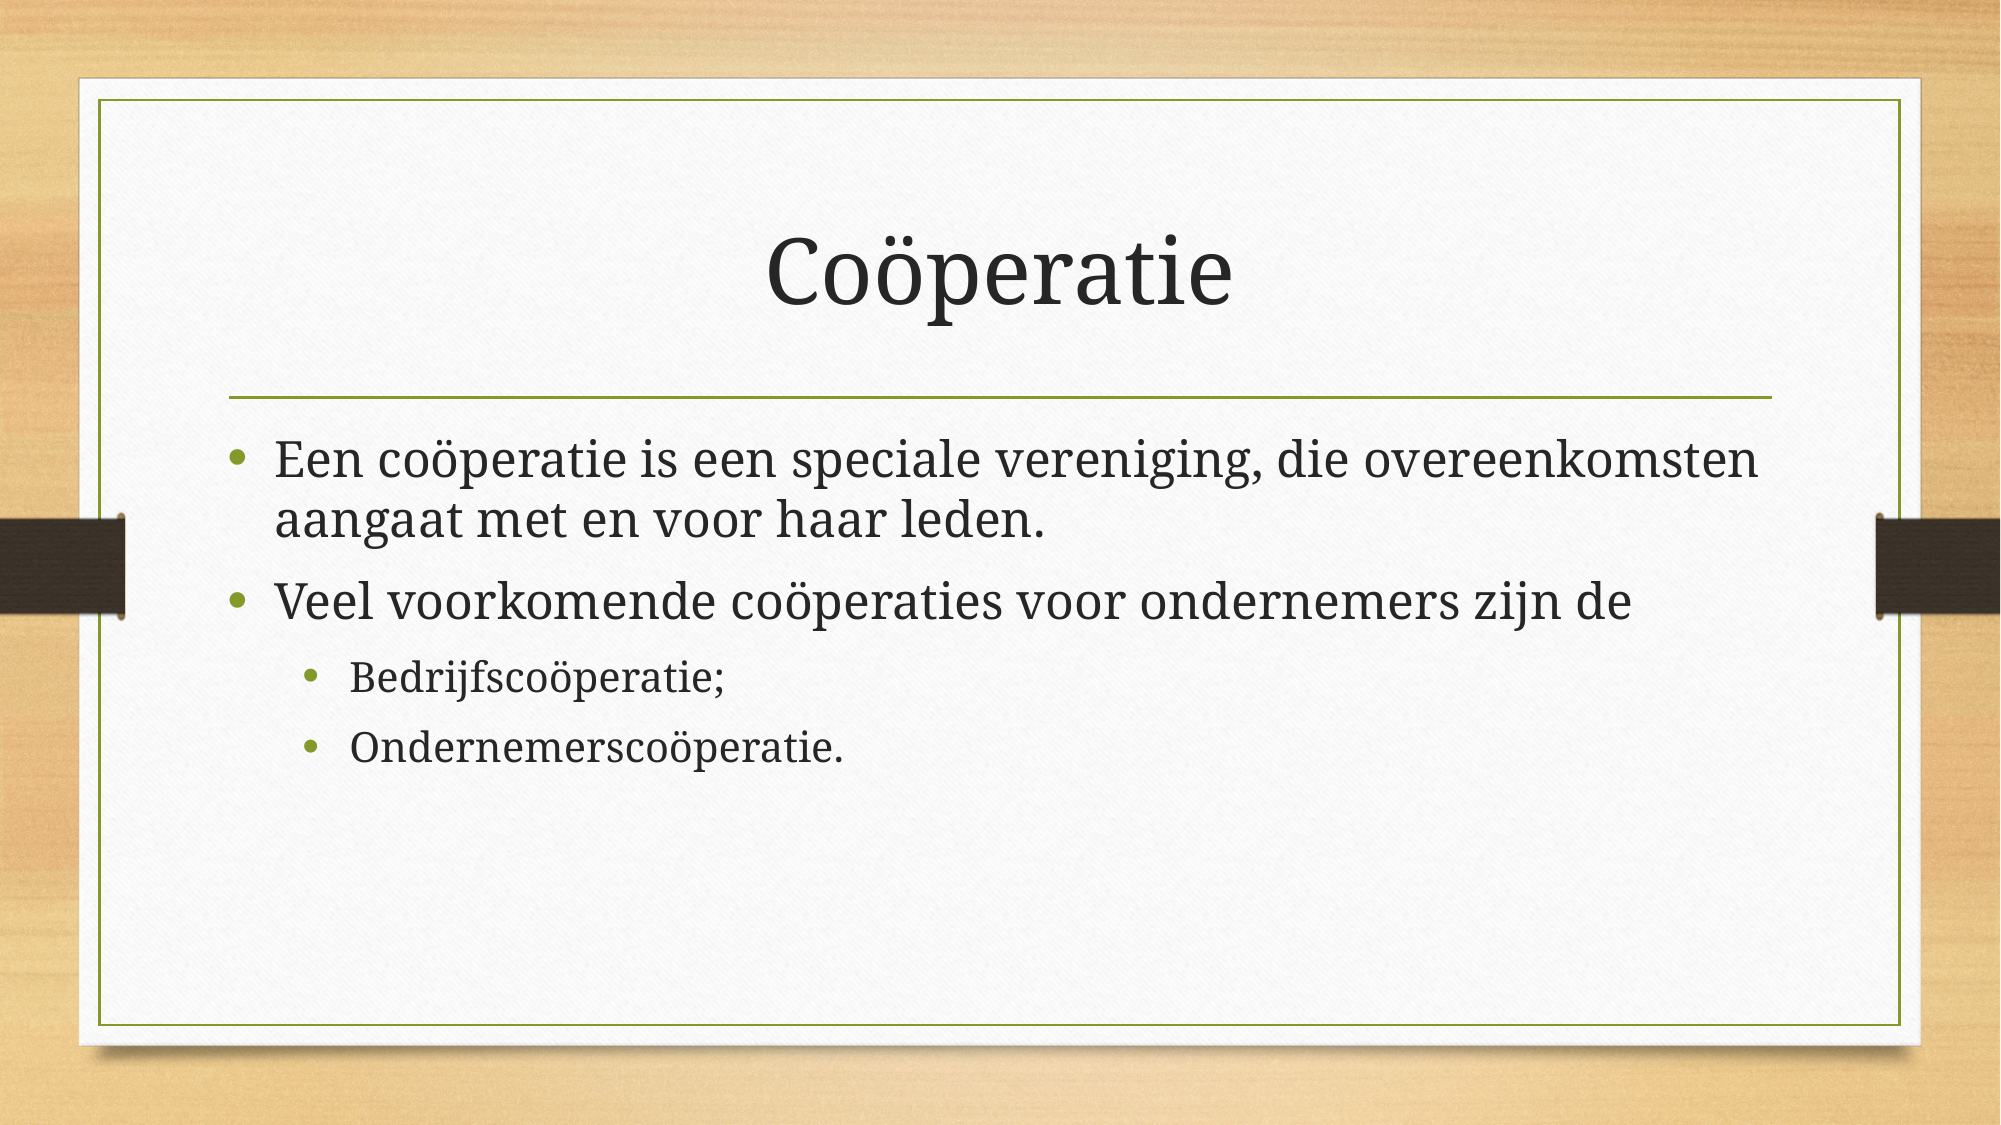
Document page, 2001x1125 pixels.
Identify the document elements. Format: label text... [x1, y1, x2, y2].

picture [0, 0, 2001, 1125]
title Coöperatie [212, 161, 1788, 375]
list Een coöperatie is een speciale vereniging, die overeenkomsten aangaat met en voor haar leden. Veel voorkomende coöperaties voor ondernemers zijn de Bedrijfscoöperatie; Ondernemerscoöperatie. [212, 419, 1788, 964]
